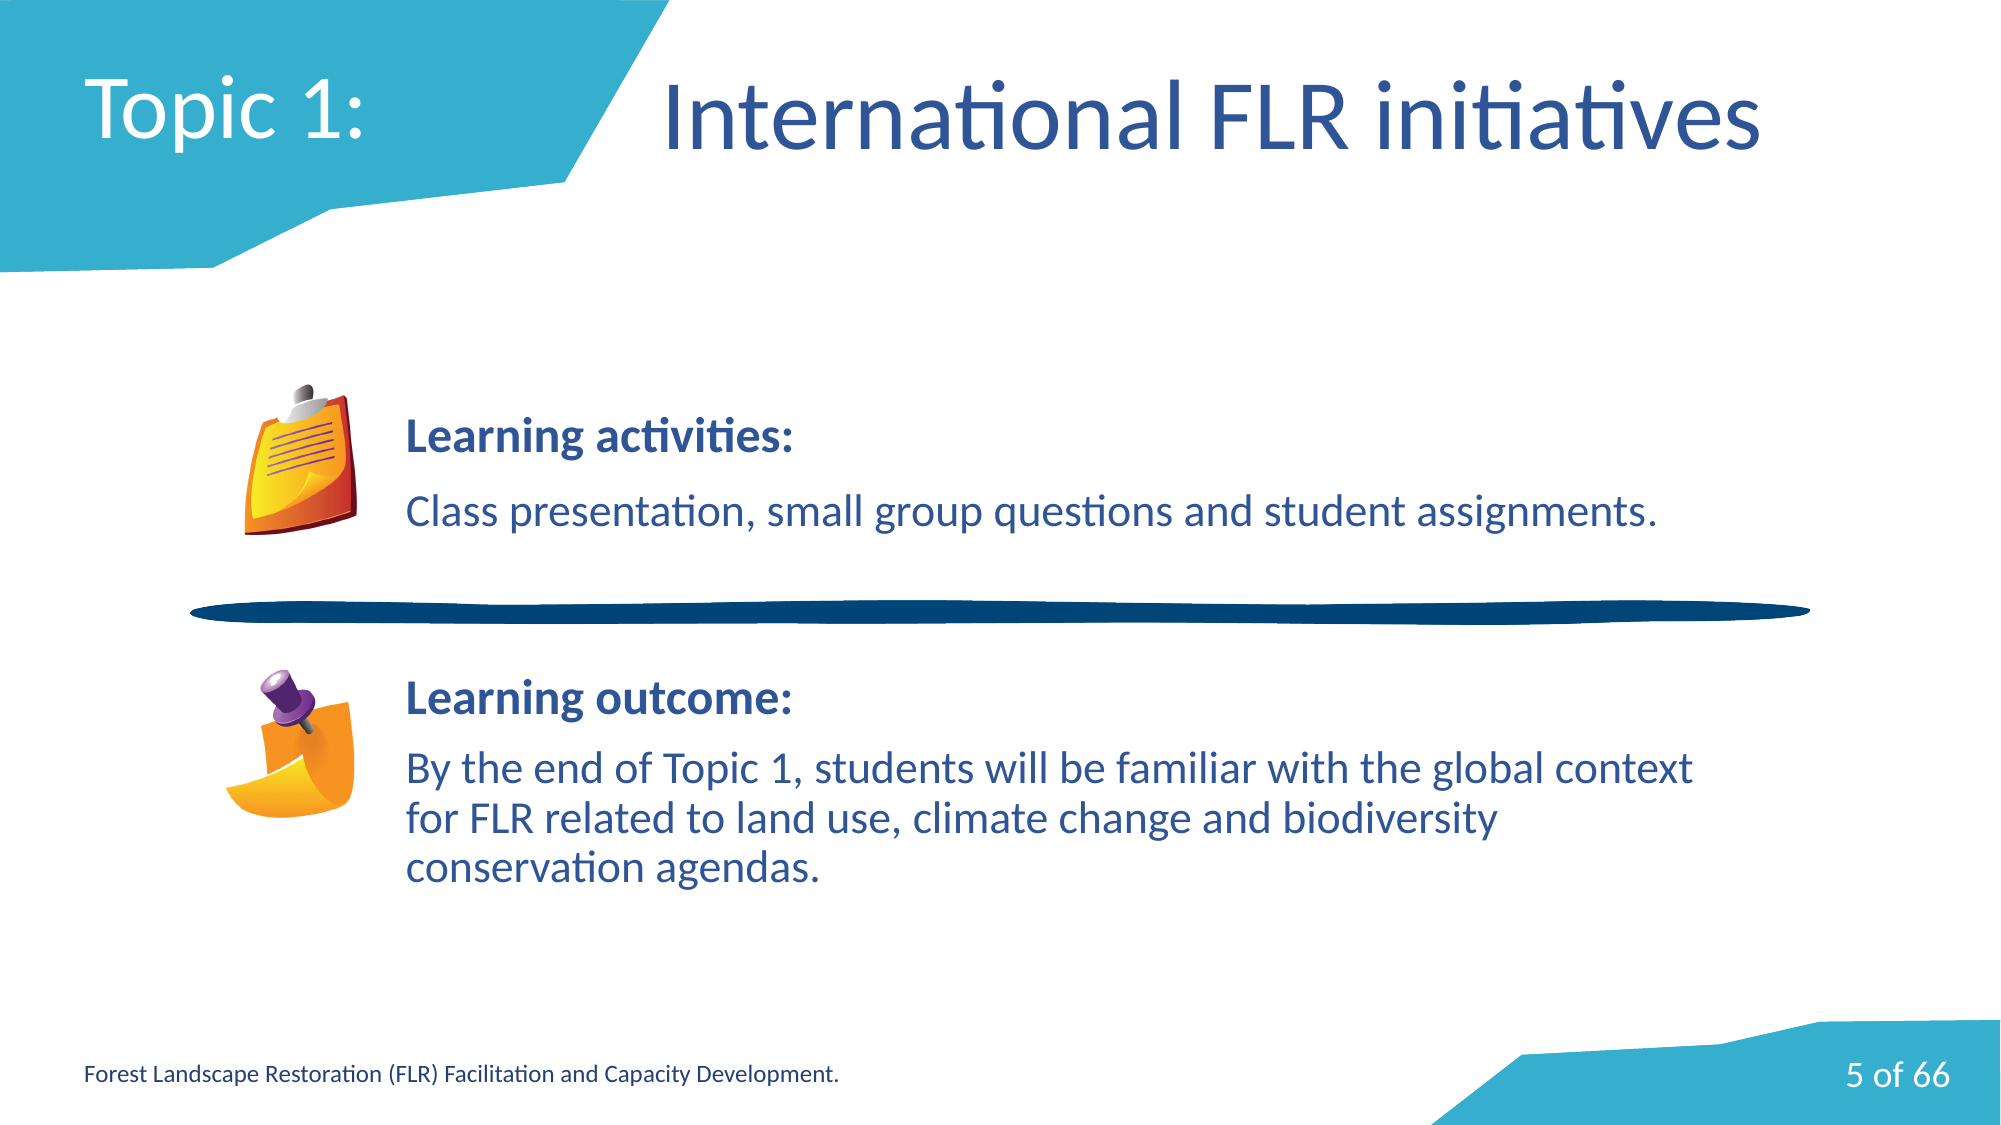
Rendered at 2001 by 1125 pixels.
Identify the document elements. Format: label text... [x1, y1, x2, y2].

title Topic 1: [69, 0, 765, 218]
footer Forest Landscape Restoration (FLR) Facilitation and Capacity Development. [69, 1042, 1270, 1103]
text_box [190, 379, 1810, 961]
slide_number 5 of 66 [1759, 1042, 1966, 1103]
text_box International FLR initiatives [646, 42, 1937, 178]
